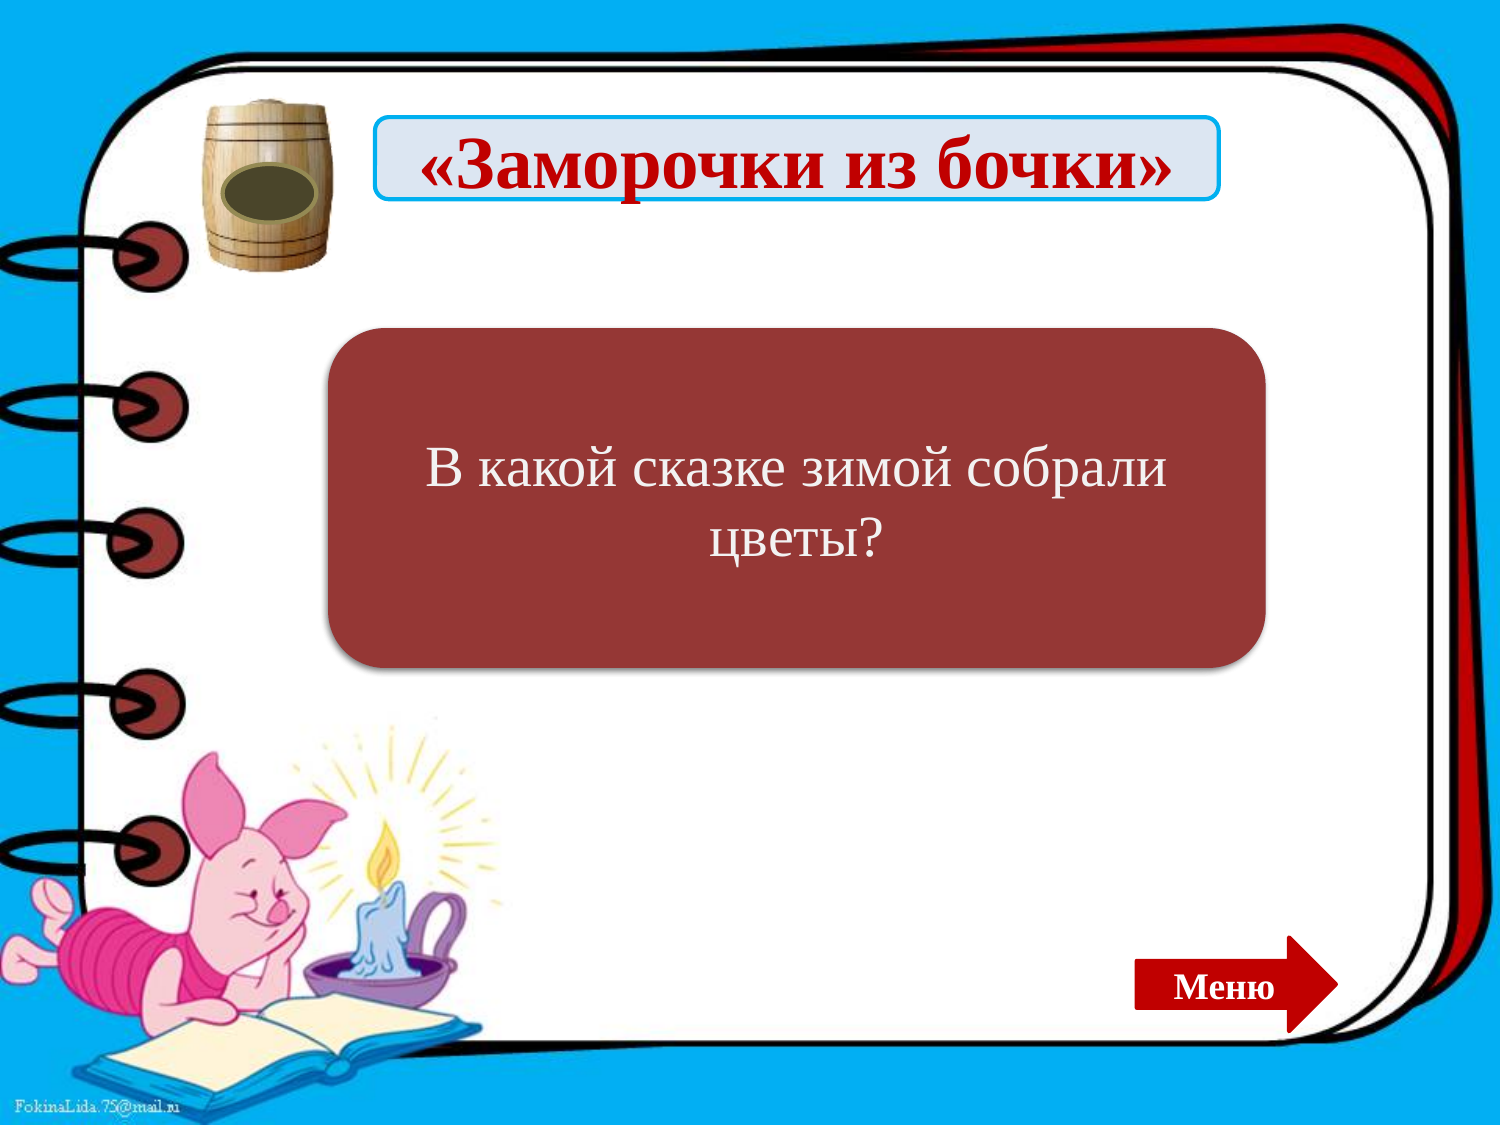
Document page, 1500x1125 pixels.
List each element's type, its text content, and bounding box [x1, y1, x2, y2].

text_box [326, 326, 1268, 671]
text_box «Заморочки из бочки» [372, 115, 1221, 202]
text_box Меню [1134, 935, 1338, 1034]
picture [0, 23, 1492, 1125]
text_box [187, 93, 352, 280]
